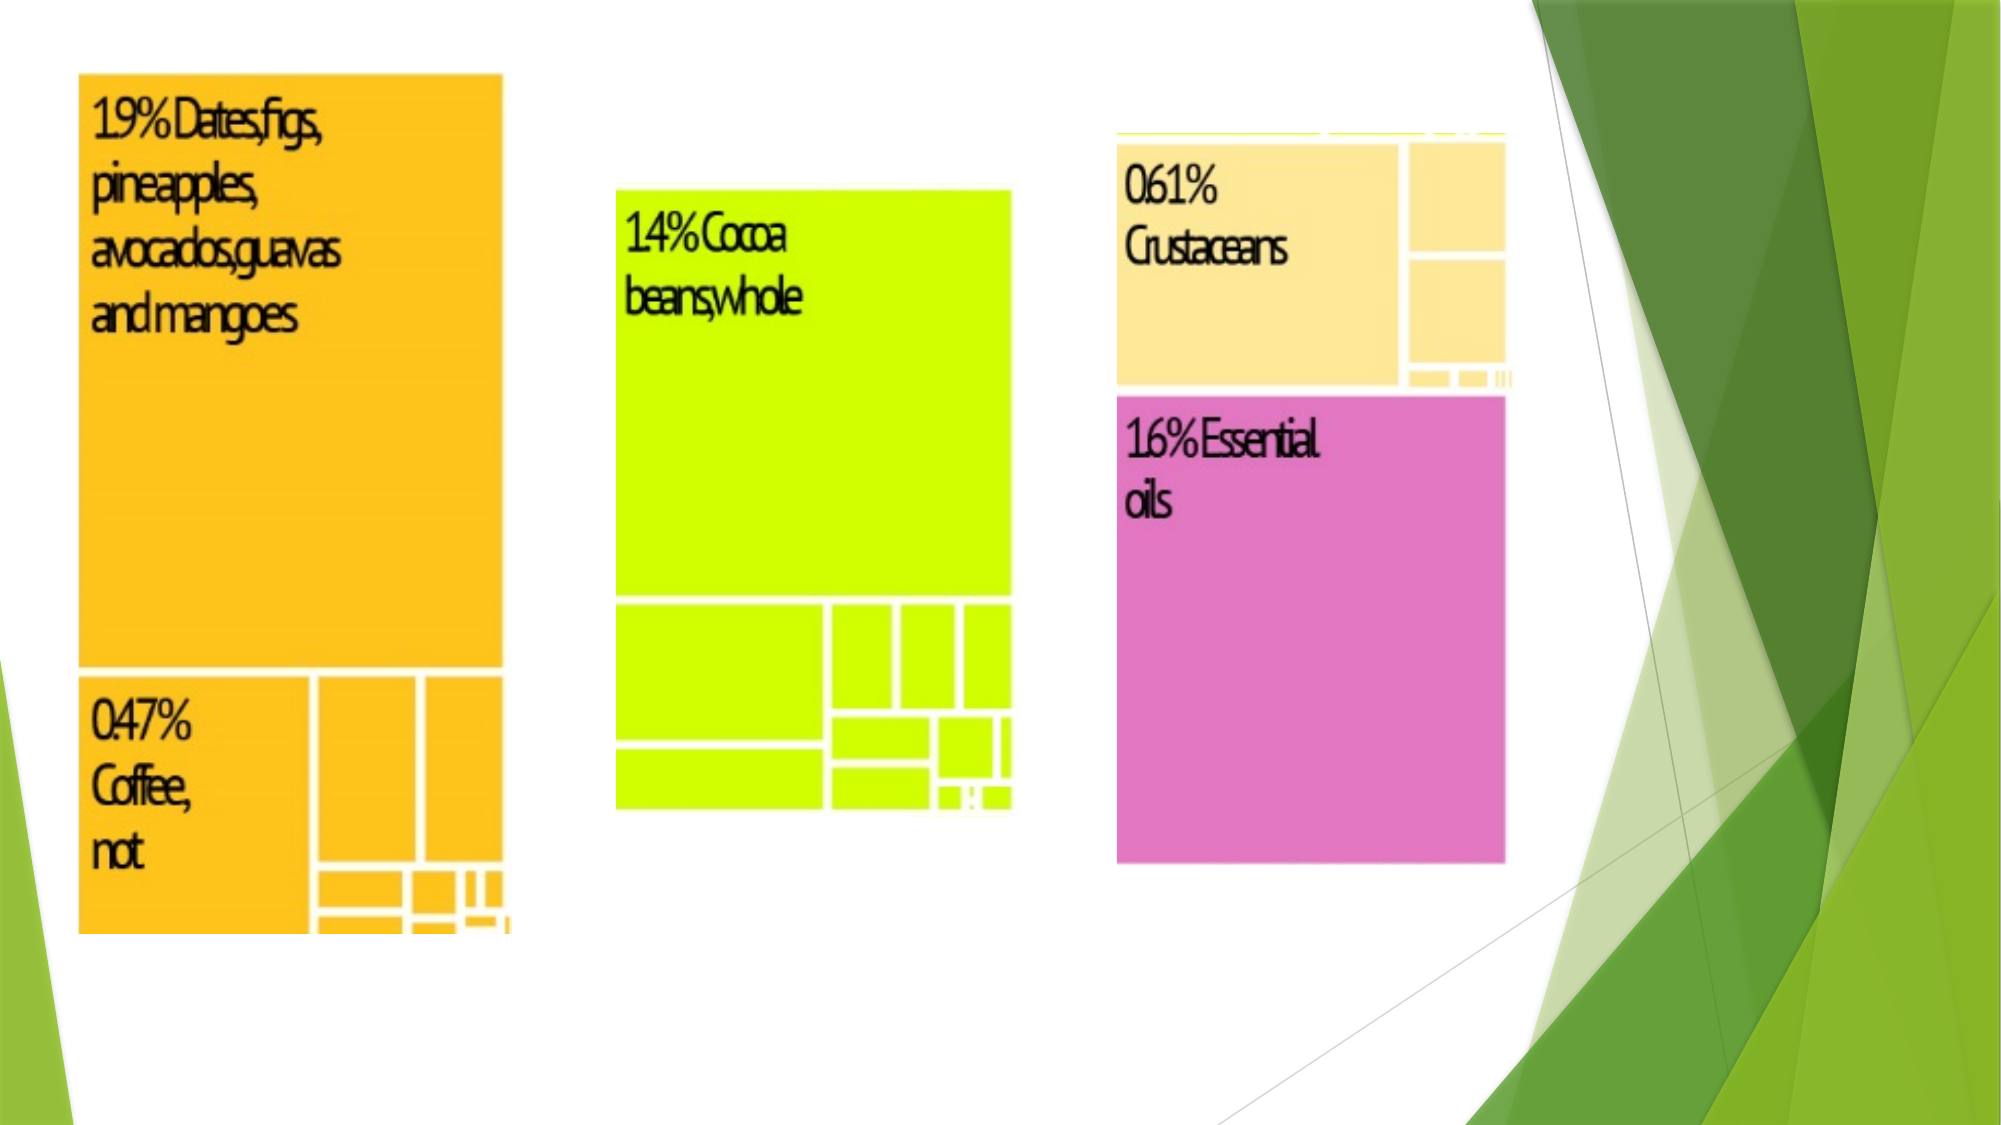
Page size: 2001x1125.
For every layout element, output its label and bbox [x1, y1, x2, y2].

picture [77, 64, 520, 935]
picture [1116, 133, 1515, 866]
picture [615, 182, 1021, 817]
